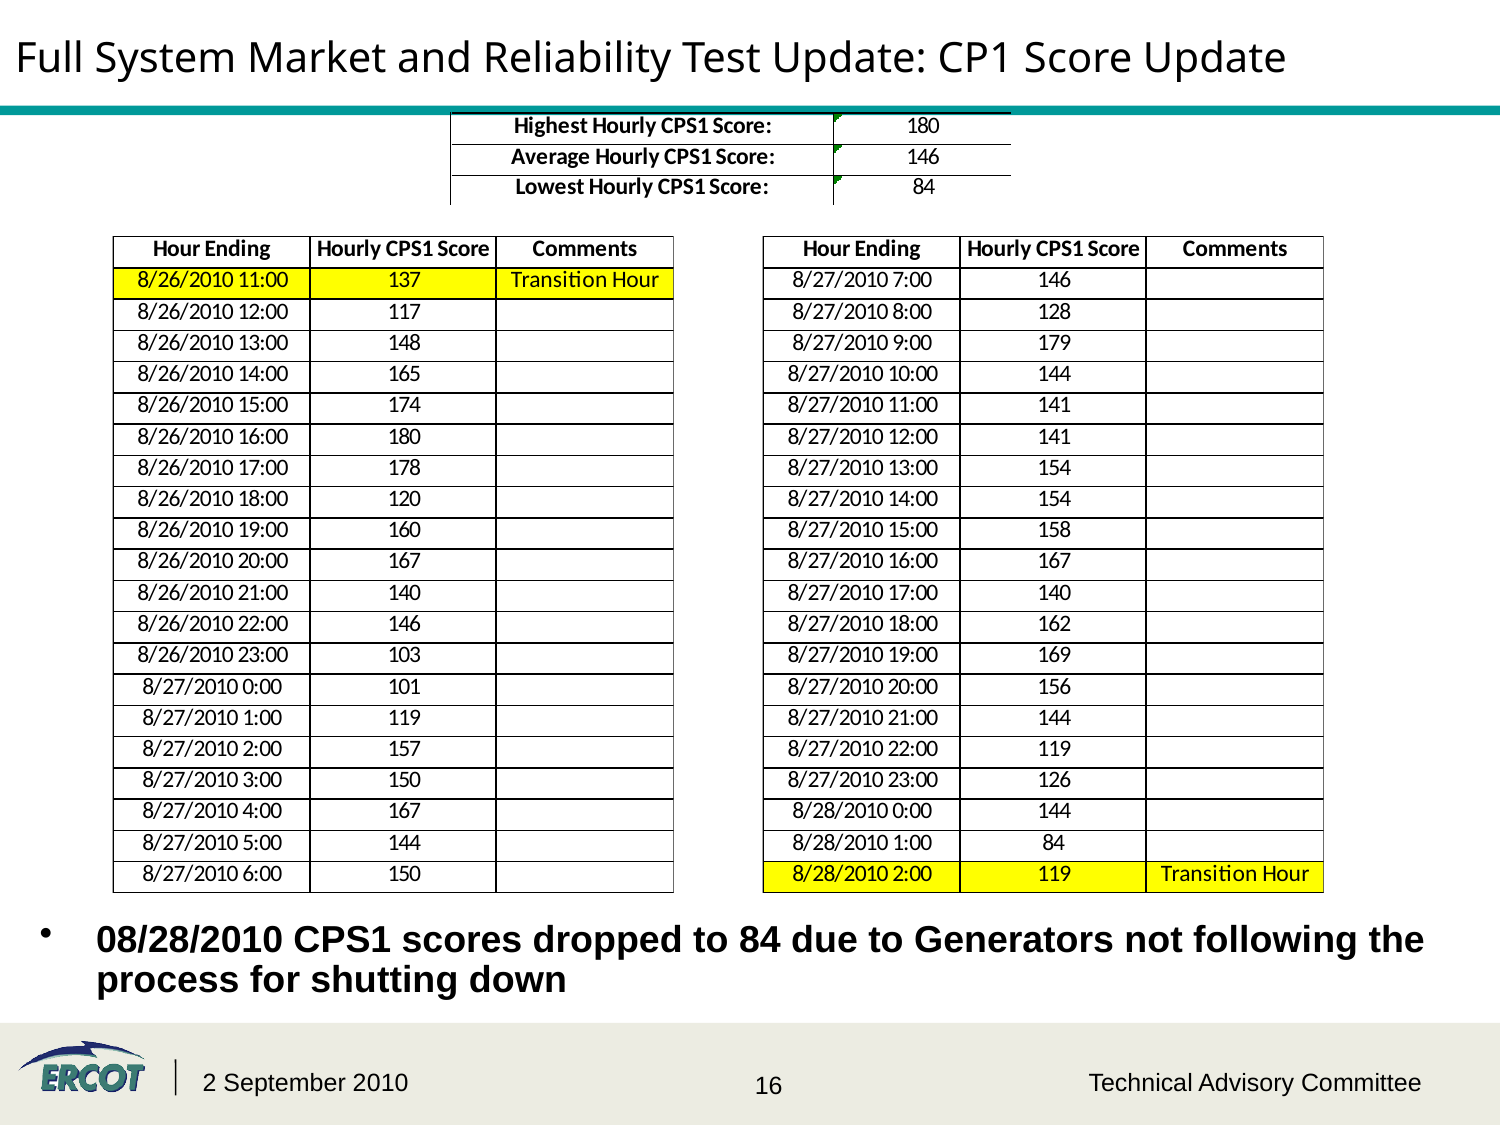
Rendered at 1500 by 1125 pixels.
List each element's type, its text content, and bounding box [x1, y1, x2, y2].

picture [112, 235, 676, 894]
text_box 08/28/2010 CPS1 scores dropped to 84 due to Generators not following the process for shutting down [24, 912, 1463, 1038]
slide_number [187, 1059, 538, 1125]
picture [762, 235, 1326, 894]
picture [449, 112, 1013, 207]
picture [10, 1031, 151, 1111]
footer Technical Advisory Committee [1024, 1059, 1438, 1125]
title Full System Market and Reliability Test Update: CP1 Score Update [0, 0, 1500, 113]
